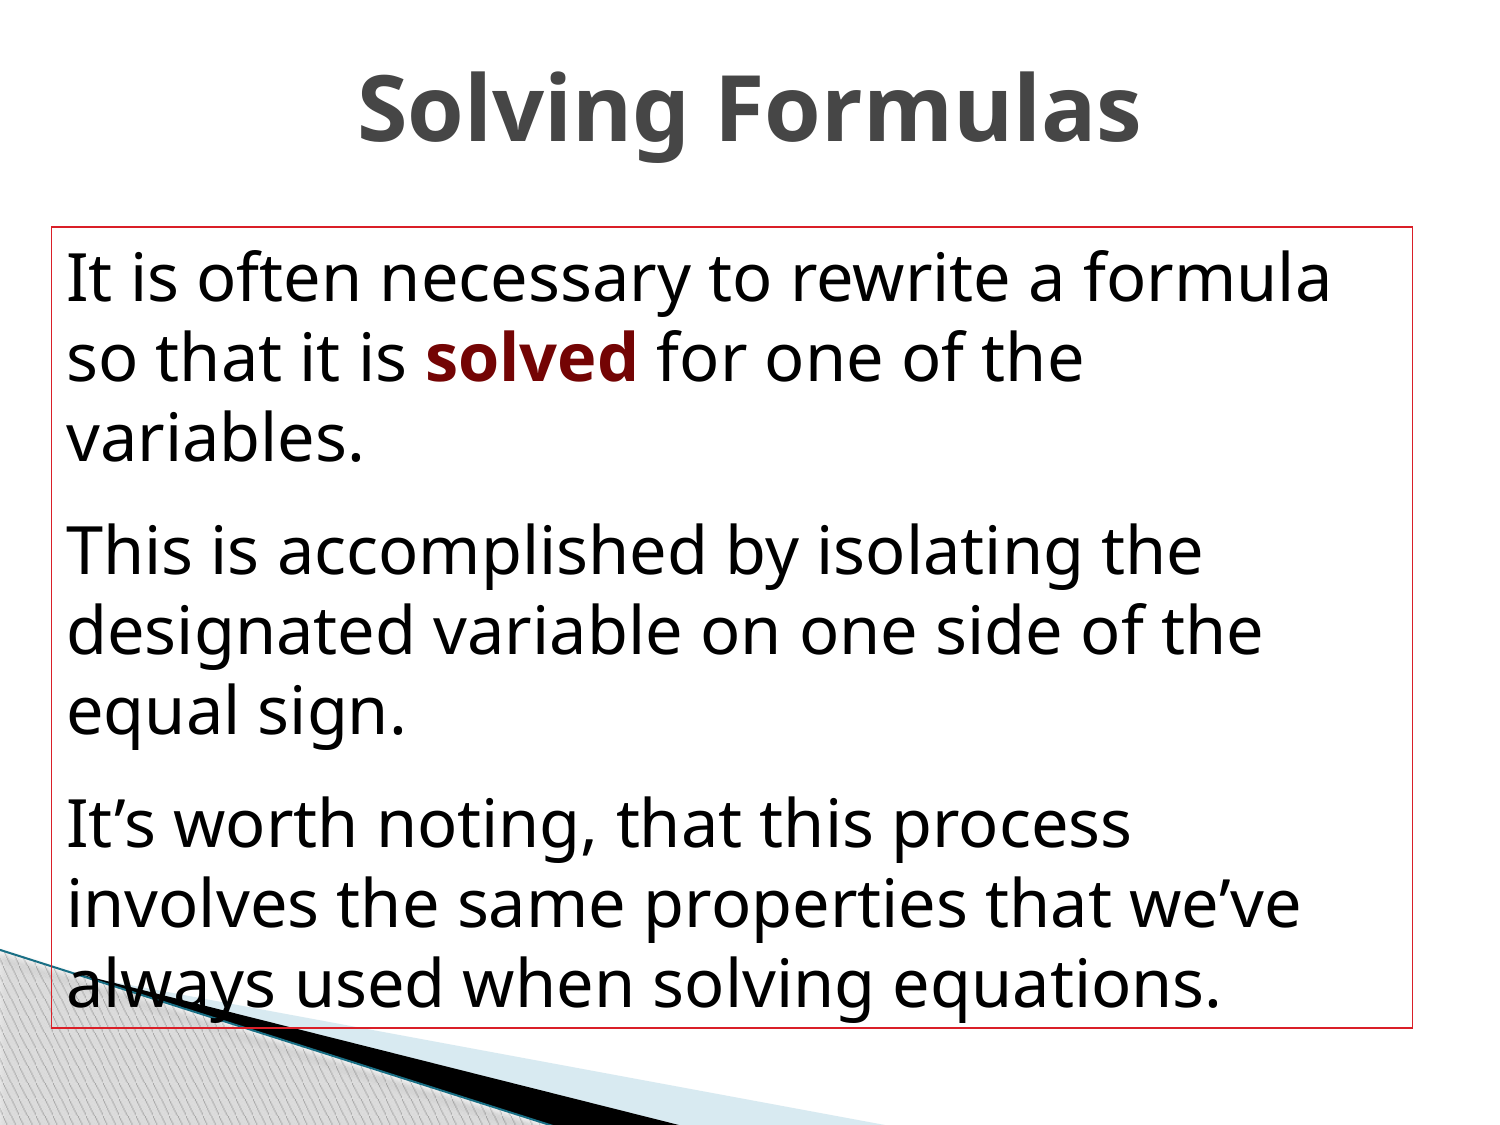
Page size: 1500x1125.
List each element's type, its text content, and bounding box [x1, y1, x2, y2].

text_box Solving Formulas [74, 35, 1425, 175]
text_box It is often necessary to rewrite a formula so that it is solved for one of the variables. This is accomplished by isolating the designated variable on one side of the equal sign. It’s worth noting, that this process involves the same properties that we’ve always used when solving equations. [51, 227, 1413, 1028]
